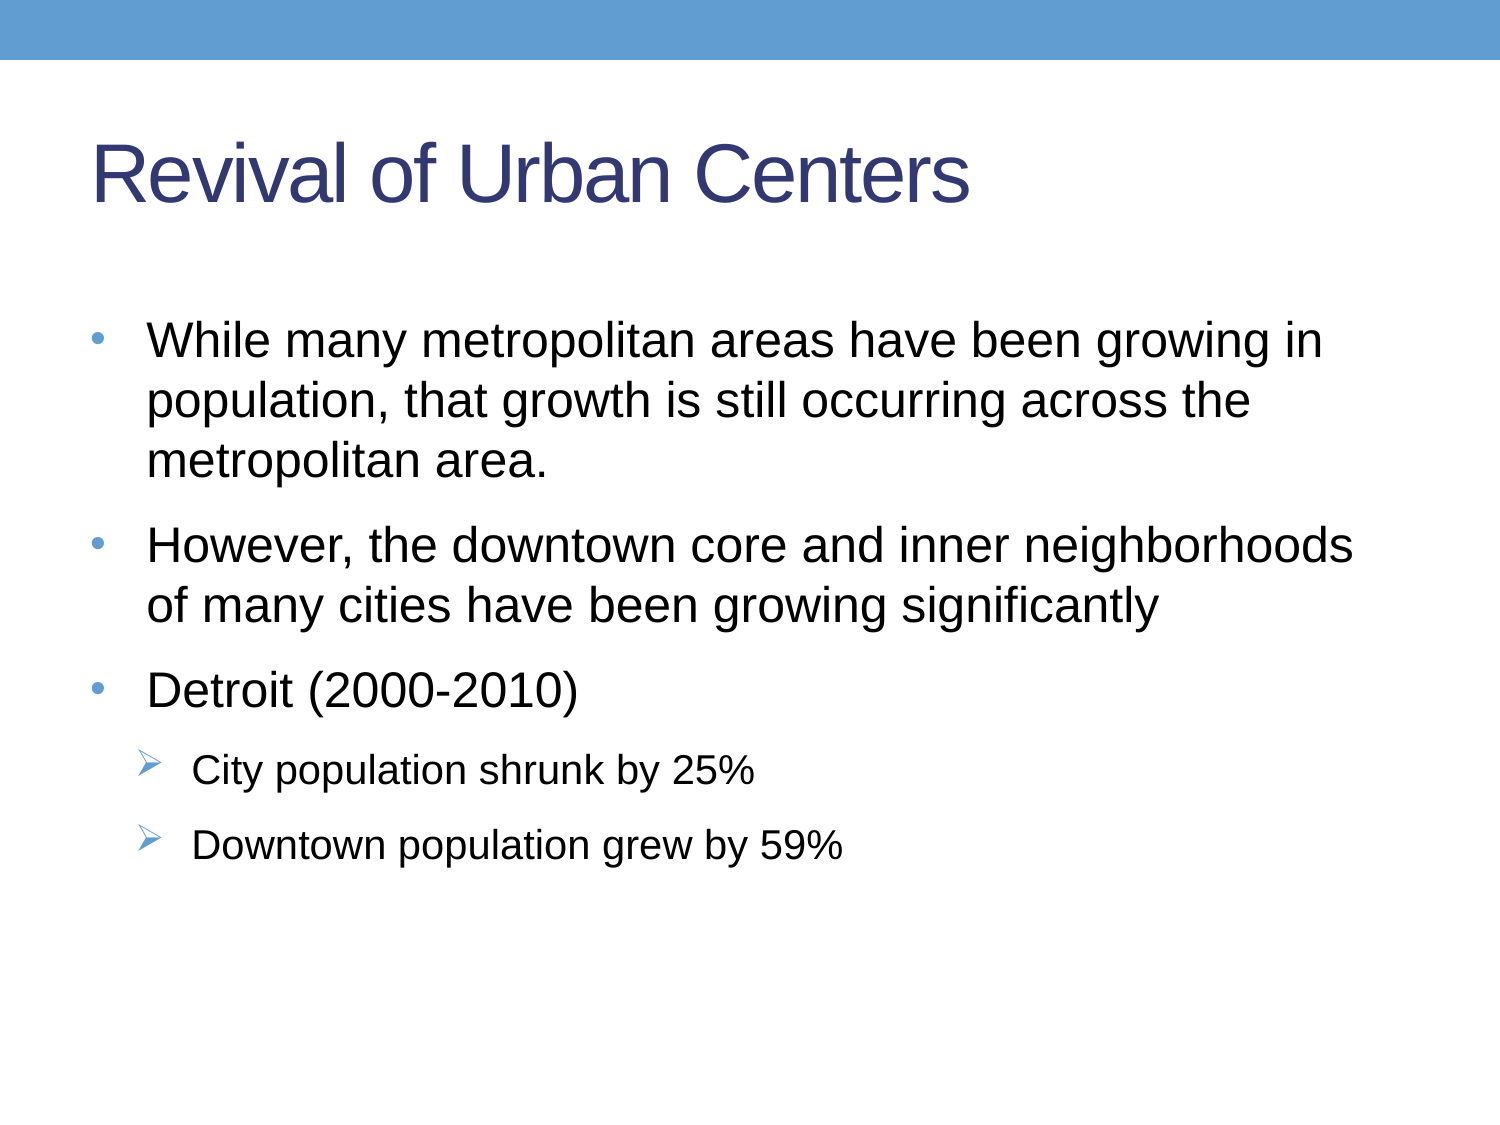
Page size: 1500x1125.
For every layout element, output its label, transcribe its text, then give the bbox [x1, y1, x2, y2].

title Revival of Urban Centers [75, 87, 1425, 250]
list While many metropolitan areas have been growing in population, that growth is still occurring across the metropolitan area. However, the downtown core and inner neighborhoods of many cities have been growing significantly Detroit (2000-2010) City population shrunk by 25% Downtown population grew by 59% [75, 299, 1425, 1063]
